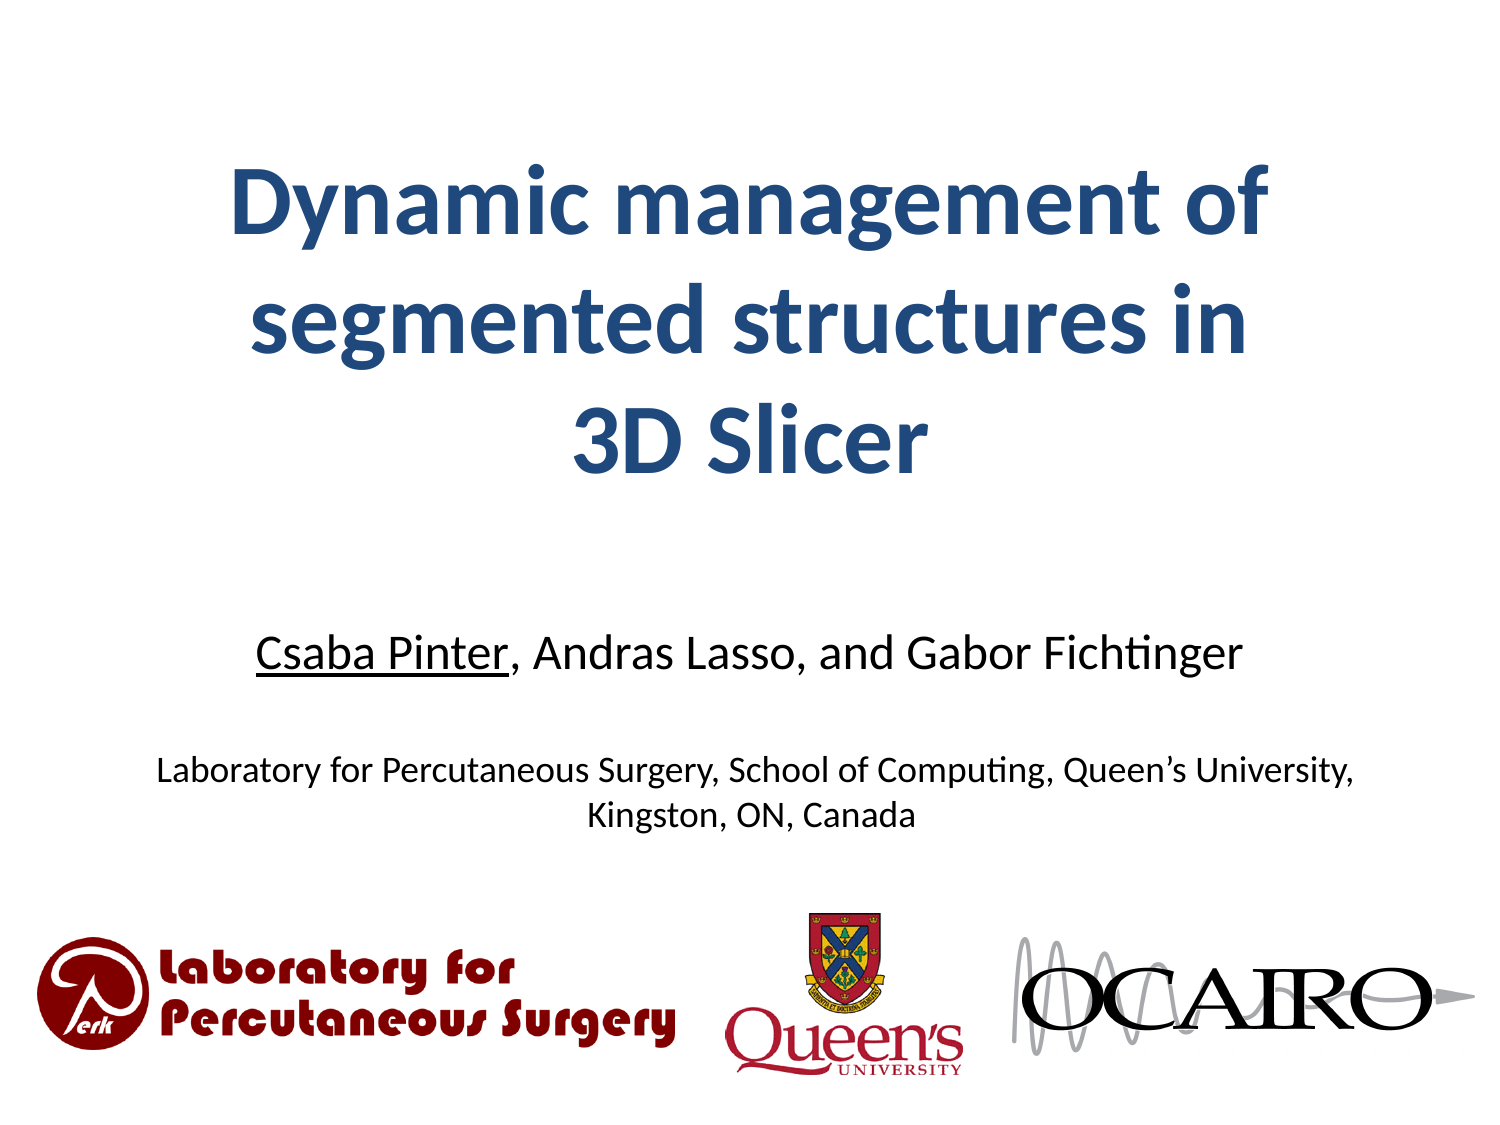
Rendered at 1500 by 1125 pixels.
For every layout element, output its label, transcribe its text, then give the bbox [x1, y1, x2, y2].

picture [37, 937, 675, 1050]
picture [725, 913, 963, 1075]
text_box Csaba Pinter, Andras Lasso, and Gabor Fichtinger [87, 612, 1413, 713]
picture [1012, 937, 1475, 1056]
text_box Laboratory for Percutaneous Surgery, School of Computing, Queen’s University, Kingston, ON, Canada [74, 737, 1438, 850]
title Dynamic management of segmented structures in 3D Slicer [170, 137, 1330, 491]
